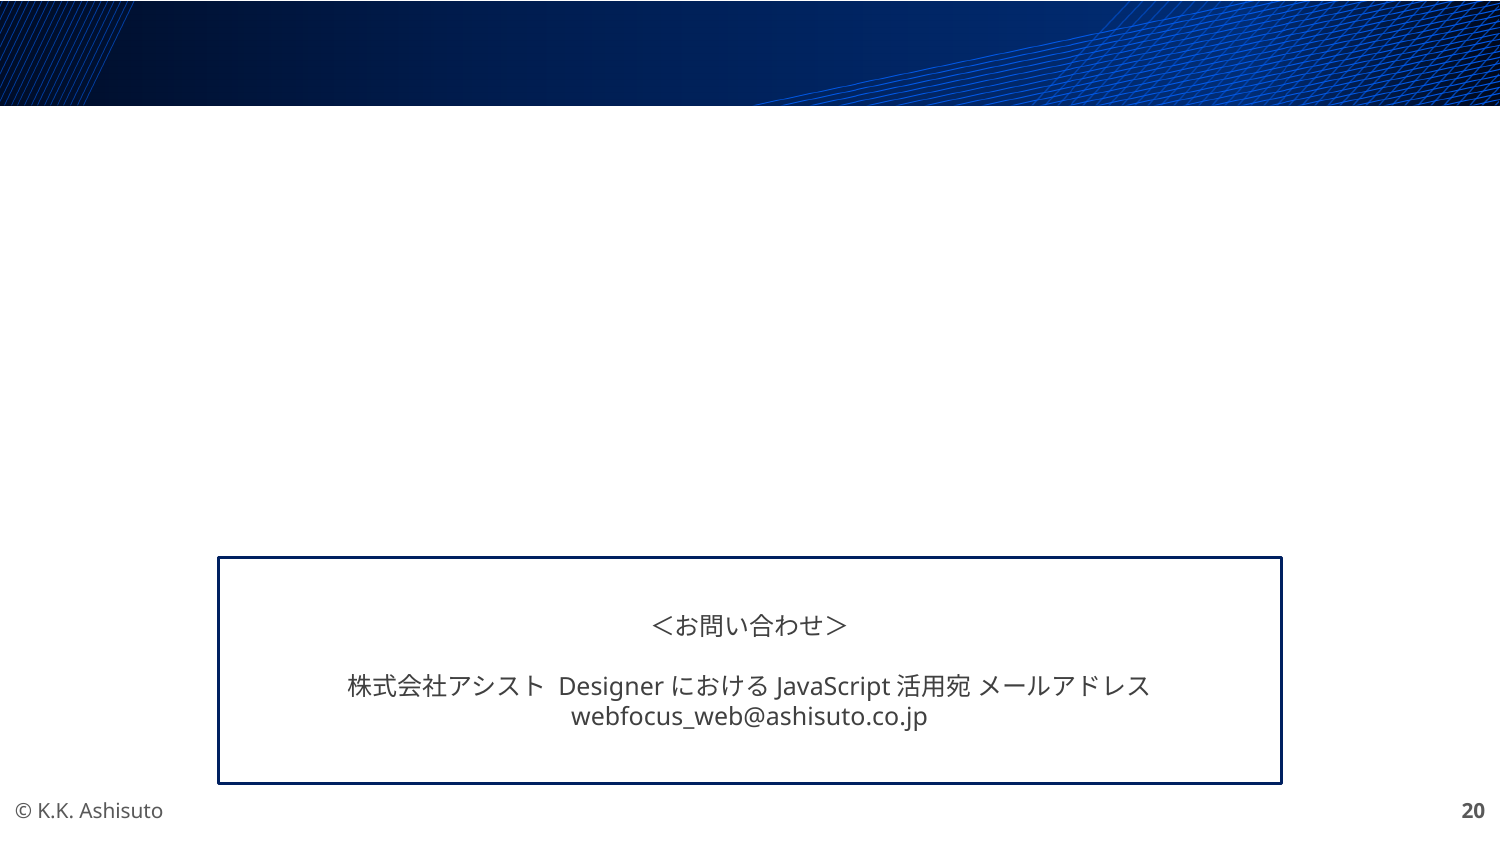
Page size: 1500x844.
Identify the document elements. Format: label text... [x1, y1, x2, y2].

text_box ＜お問い合わせ＞ 株式会社アシスト DesignerにおけるJavaScript活用宛 メールアドレス webfocus_web@ashisuto.co.jp [216, 555, 1283, 785]
text_box © K.K. Ashisuto [0, 790, 402, 836]
text_box 20 [1409, 790, 1500, 836]
text_box [0, 1, 1500, 106]
